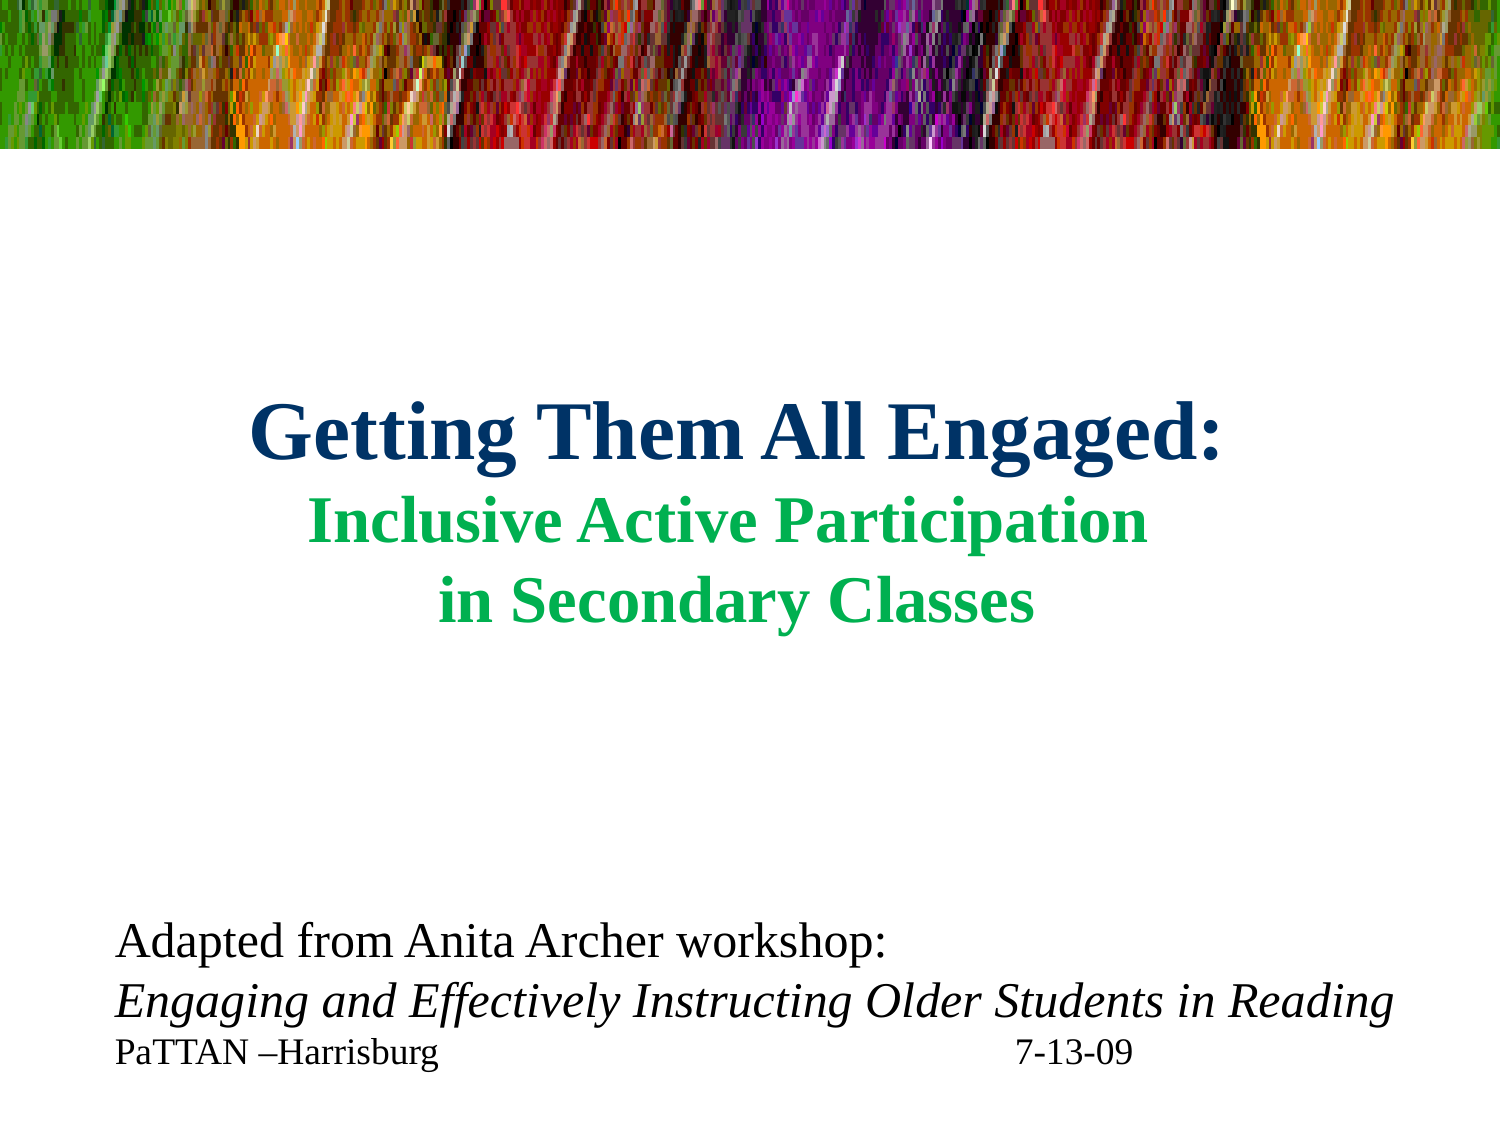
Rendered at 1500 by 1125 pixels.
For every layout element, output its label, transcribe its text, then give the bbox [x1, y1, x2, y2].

title Getting Them All Engaged: Inclusive Active Participation in Secondary Classes [99, 412, 1376, 601]
text_box Adapted from Anita Archer workshop: Engaging and Effectively Instructing Older Students in Reading PaTTAN –Harrisburg 7-13-09 [99, 899, 1425, 1080]
picture [0, 0, 1500, 149]
